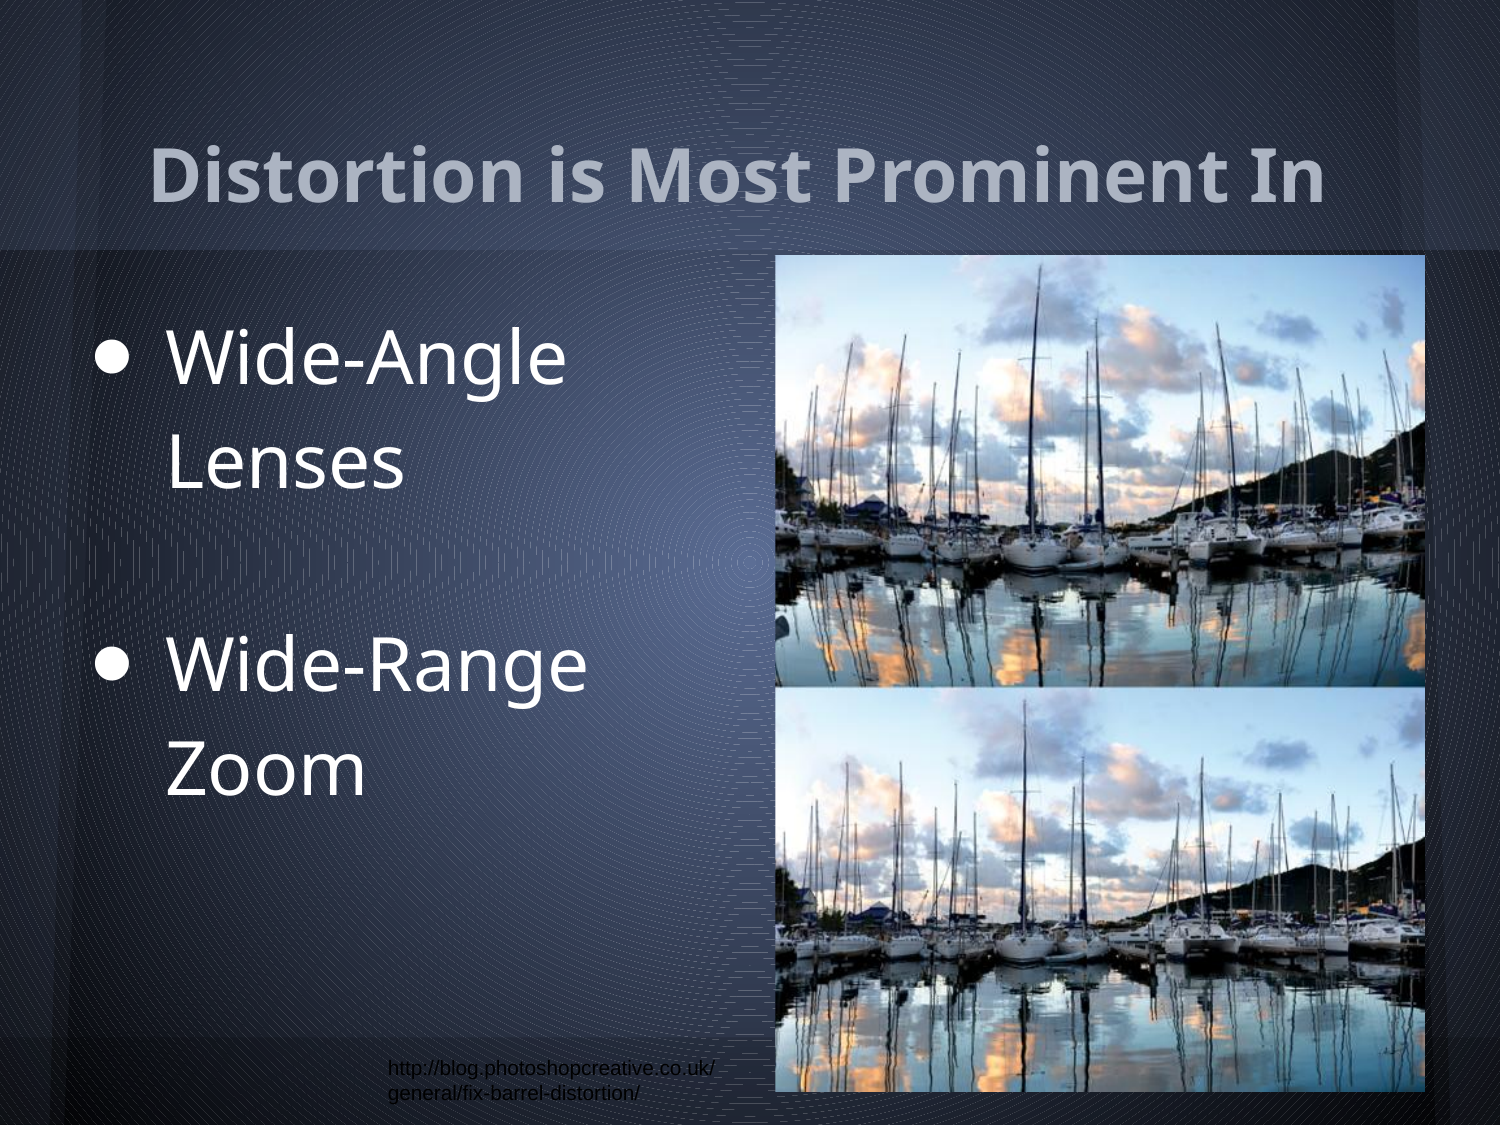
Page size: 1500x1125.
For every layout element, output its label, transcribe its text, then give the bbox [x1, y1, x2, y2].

text_box [775, 255, 1425, 1092]
list Wide-Angle Lenses Wide-Range Zoom [75, 281, 729, 949]
text_box http://blog.photoshopcreative.co.uk/general/fix-barrel-distortion/ [372, 1039, 776, 1120]
title Distortion is Most Prominent In [75, 14, 1425, 233]
